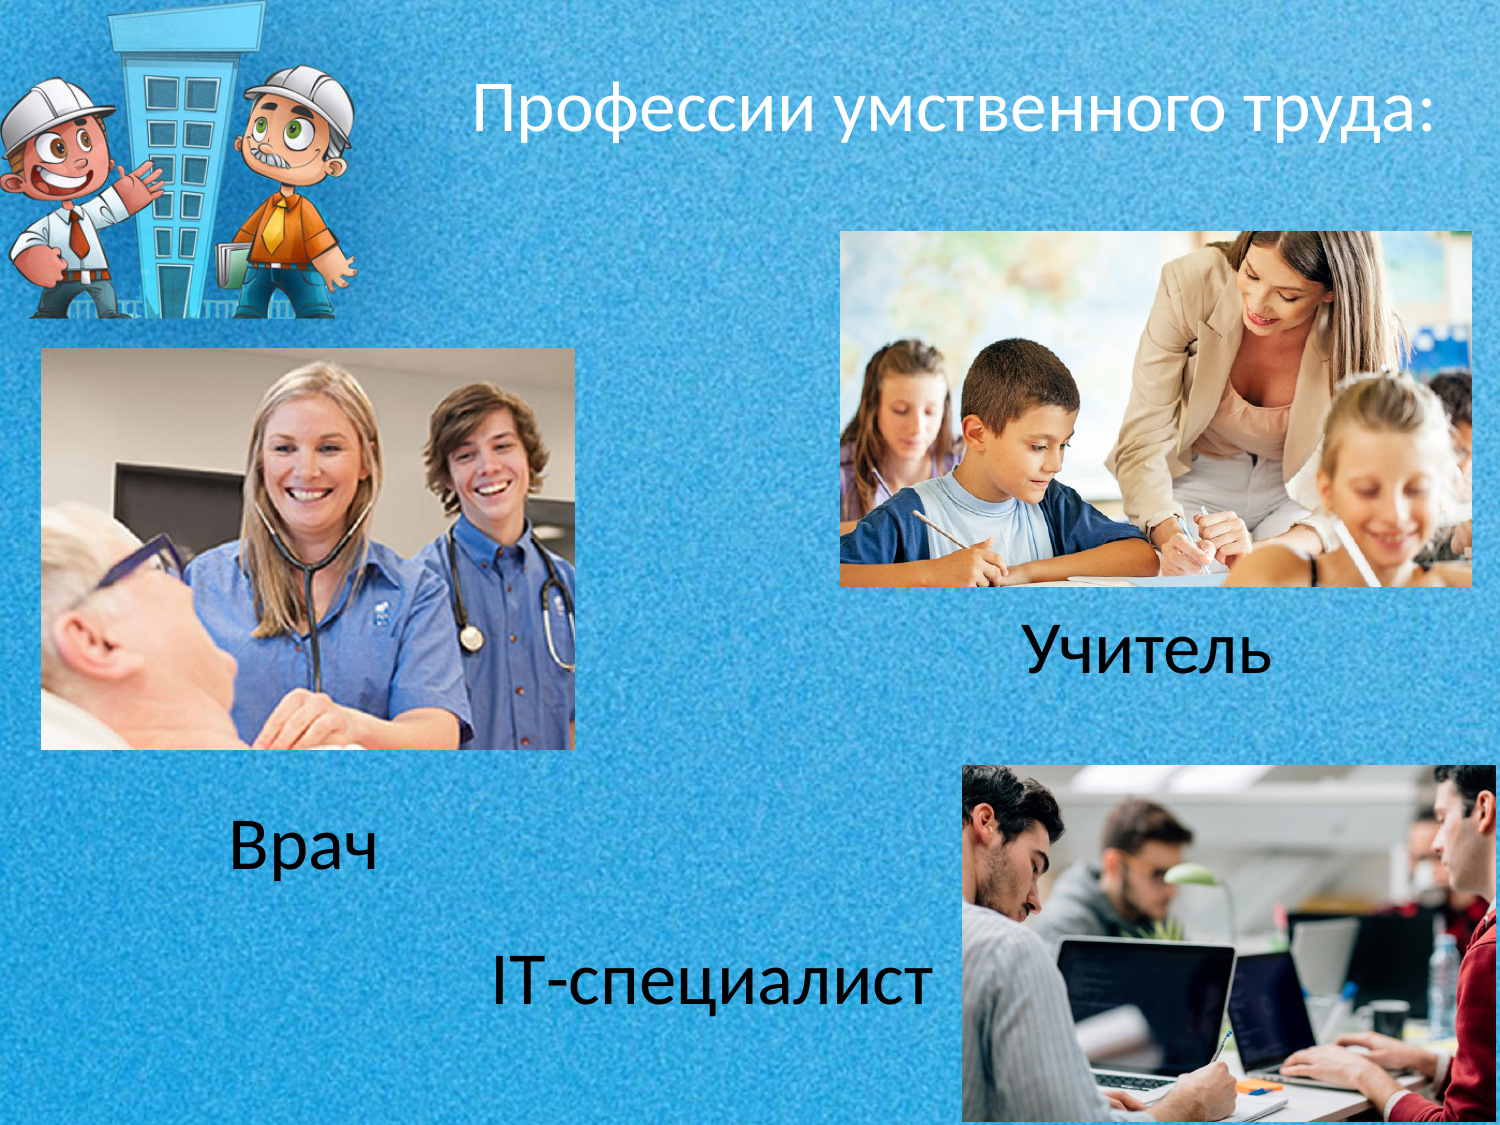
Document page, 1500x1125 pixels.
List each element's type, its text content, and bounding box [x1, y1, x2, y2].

picture [0, 0, 1500, 1125]
text_box Учитель [931, 595, 1381, 696]
text_box IT-специалист [454, 921, 957, 1027]
text_box Врач [88, 786, 538, 892]
title Профессии умственного труда: [454, 8, 1471, 196]
